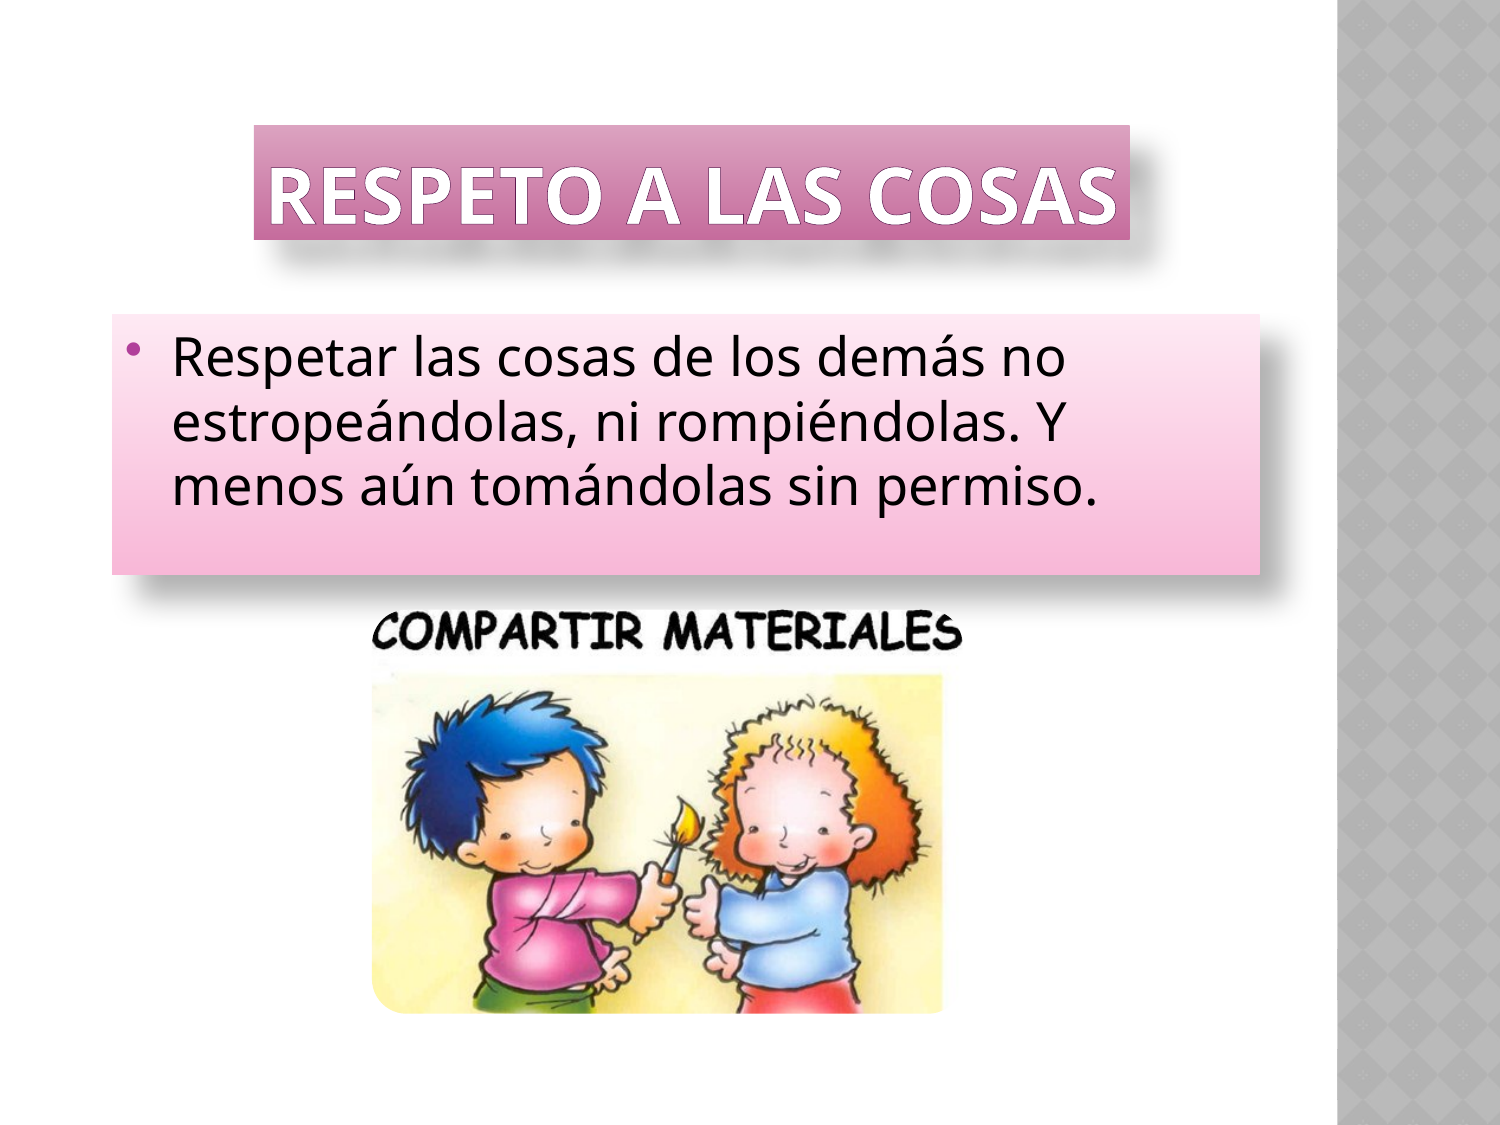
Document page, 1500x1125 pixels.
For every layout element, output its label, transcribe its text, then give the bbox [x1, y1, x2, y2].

picture [371, 609, 963, 1015]
list Respetar las cosas de los demás no estropeándolas, ni rompiéndolas. Y menos aún tomándolas sin permiso. [111, 314, 1261, 575]
title Respeto a las cosas [253, 124, 1131, 241]
